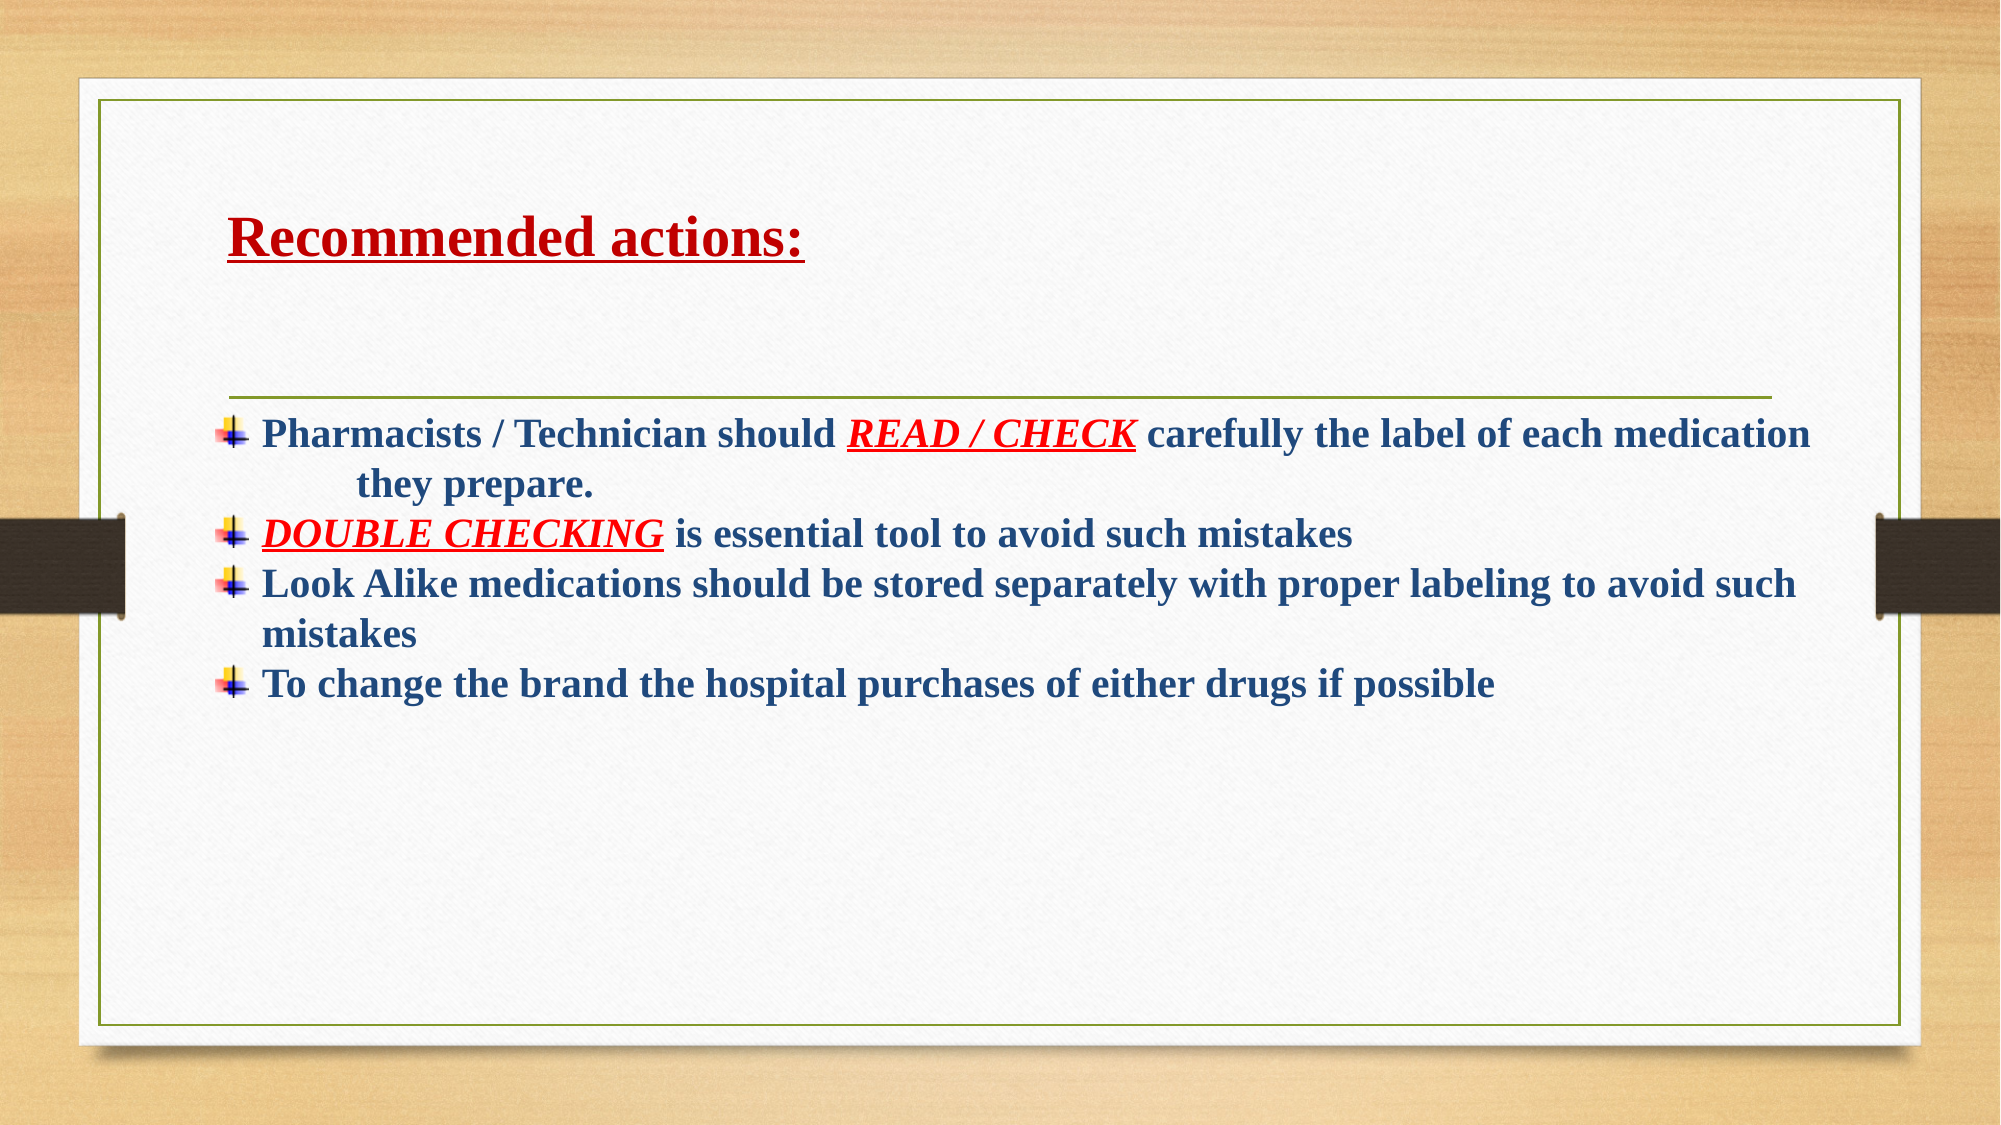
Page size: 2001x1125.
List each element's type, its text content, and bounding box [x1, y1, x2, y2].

picture [0, 0, 2001, 1125]
list Pharmacists / Technician should READ / CHECK carefully the label of each medication they prepare. DOUBLE CHECKING is essential tool to avoid such mistakes Look Alike medications should be stored separately with proper labeling to avoid such mistakes To change the brand the hospital purchases of either drugs if possible [125, 397, 1878, 1021]
title Recommended actions: [212, 161, 1788, 375]
